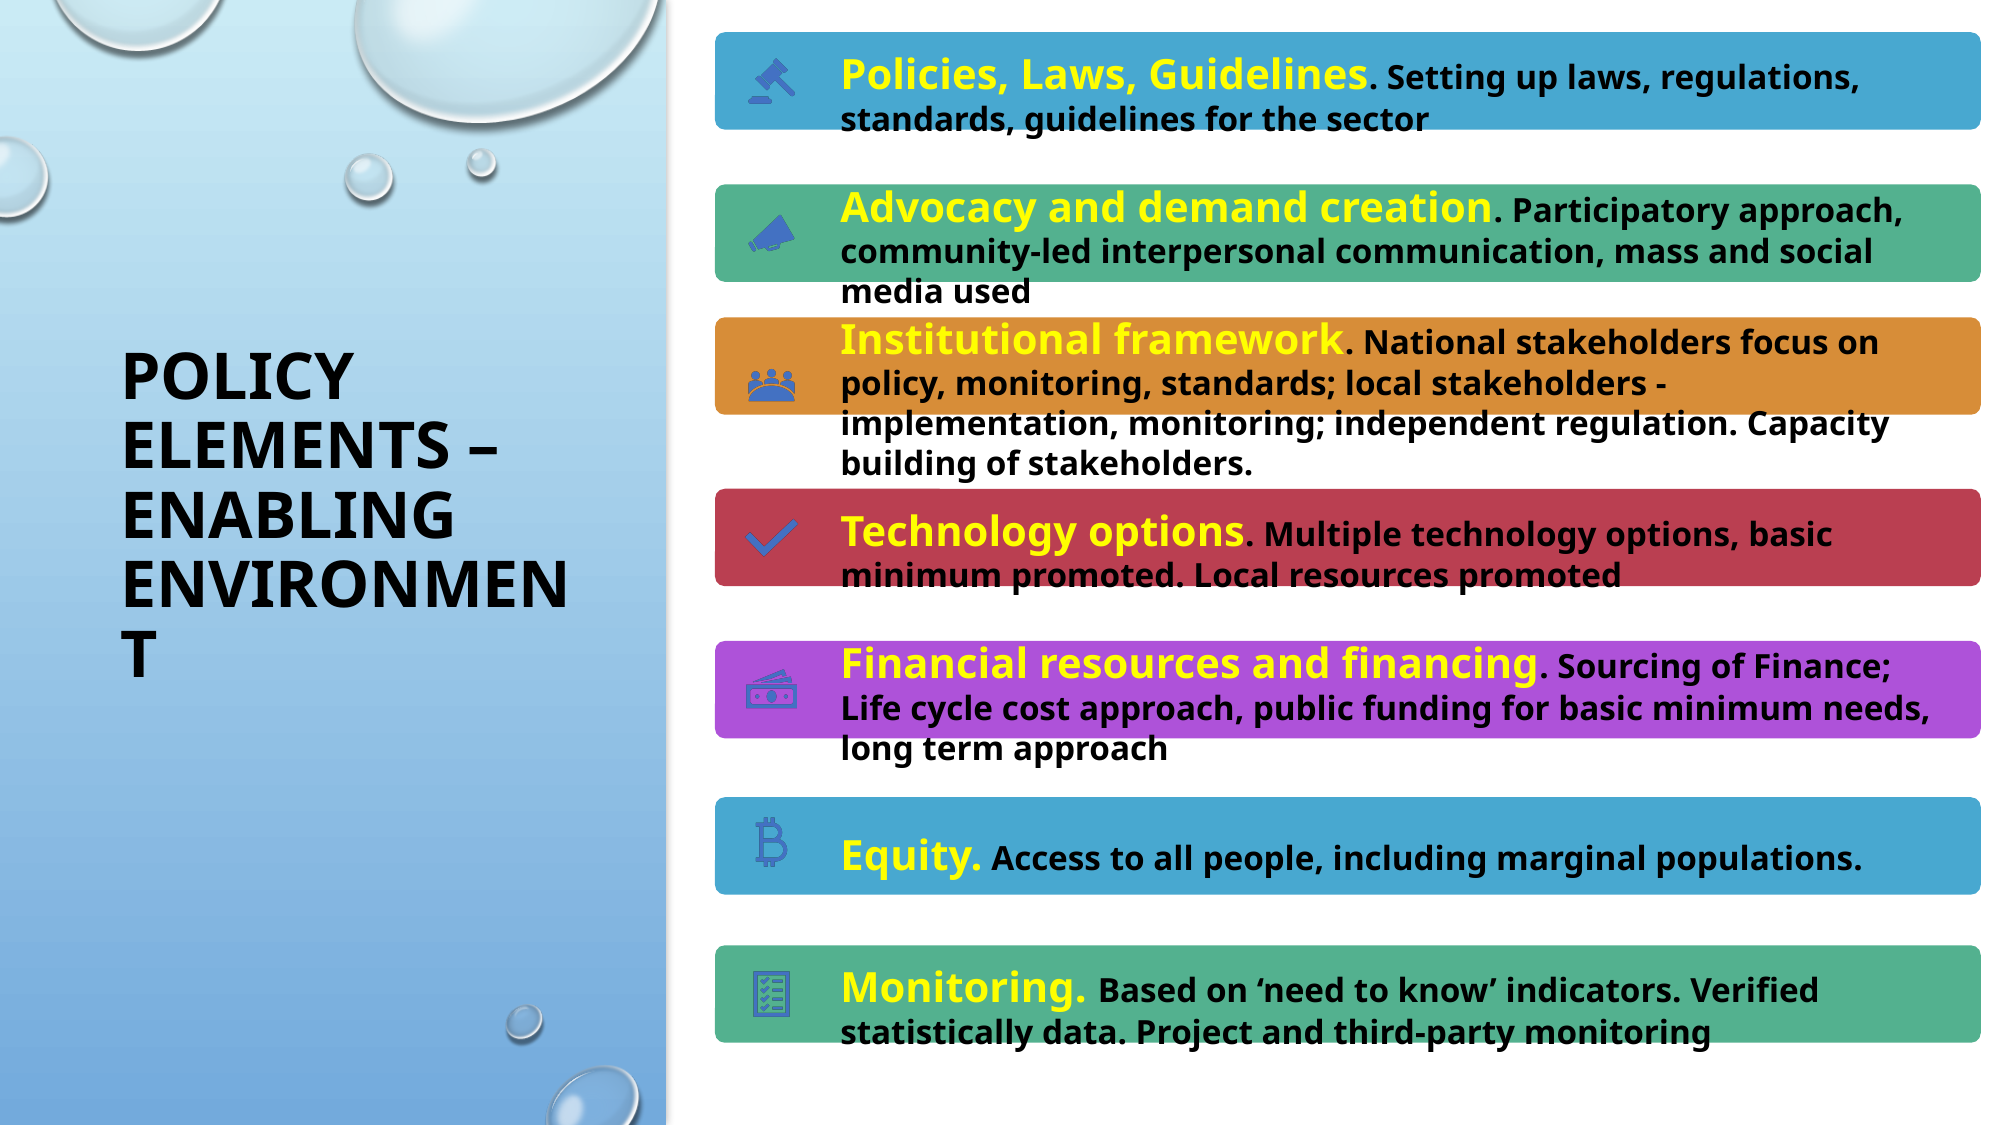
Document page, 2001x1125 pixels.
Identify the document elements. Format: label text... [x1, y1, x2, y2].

text_box [0, 257, 667, 1125]
title Policy elements – enabling environment [105, 259, 617, 820]
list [714, 31, 1981, 1068]
text_box [672, 0, 2000, 1125]
picture [225, 977, 652, 1125]
picture [0, 0, 667, 249]
